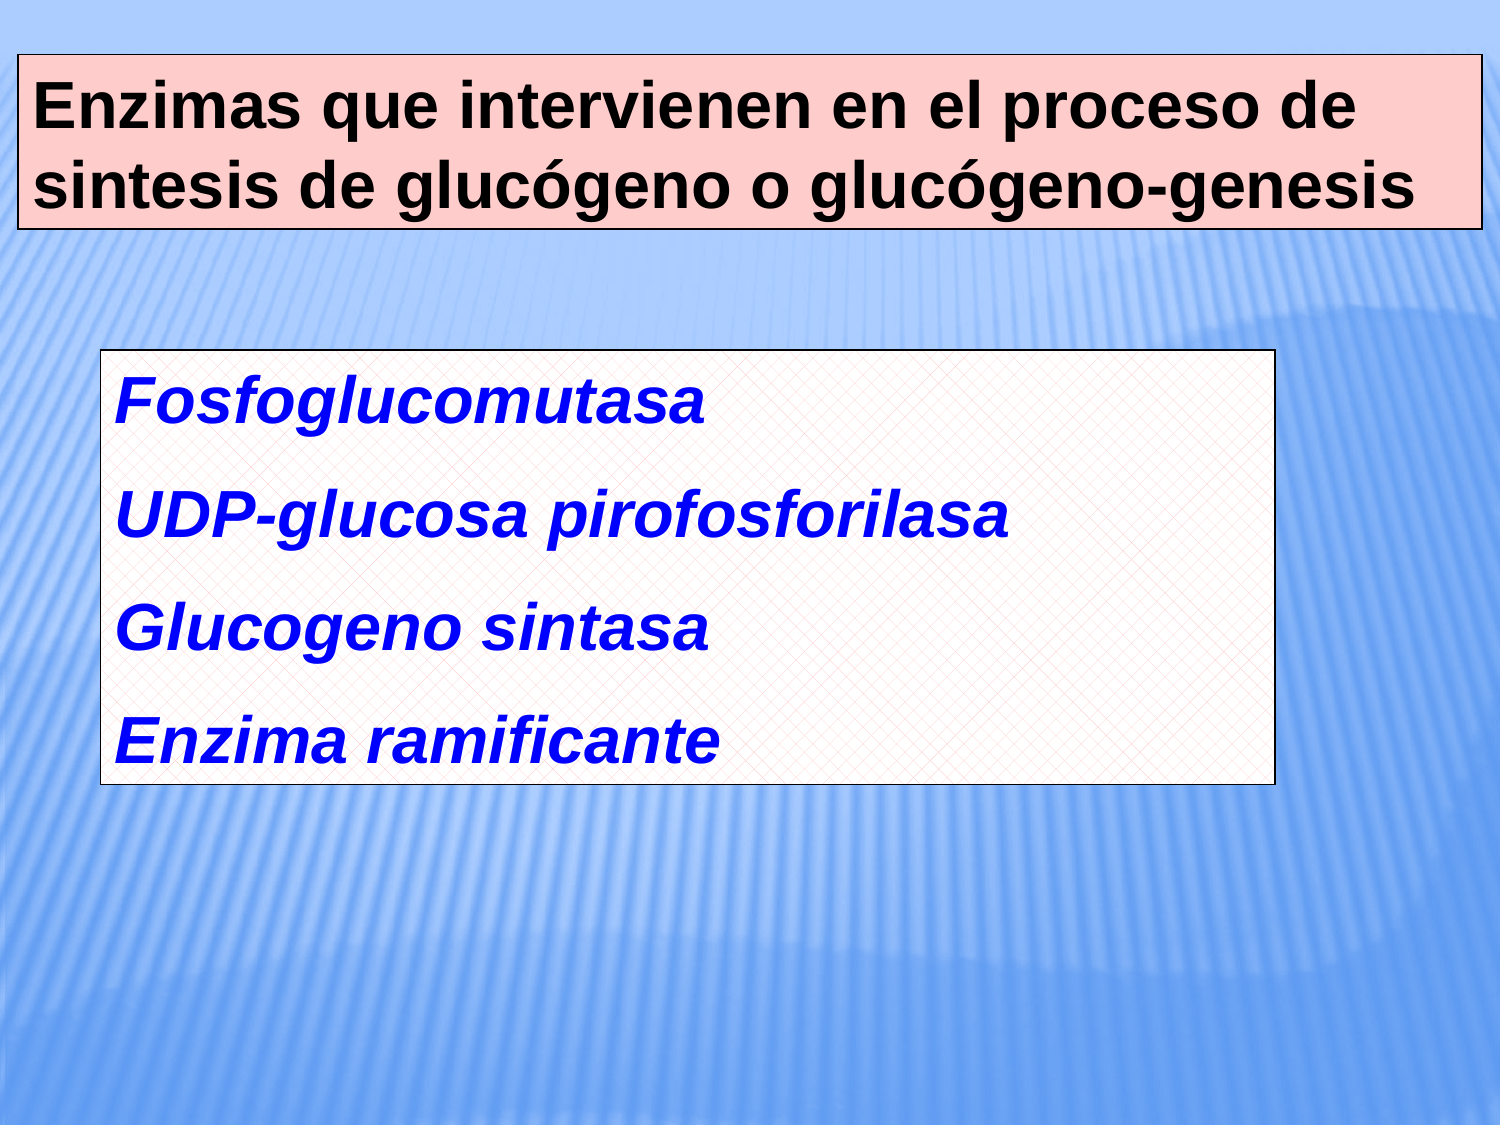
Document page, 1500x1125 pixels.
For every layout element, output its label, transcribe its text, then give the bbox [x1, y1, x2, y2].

text_box Fosfoglucomutasa UDP-glucosa pirofosforilasa Glucogeno sintasa Enzima ramificante [100, 349, 1276, 785]
text_box Enzimas que intervienen en el proceso de sintesis de glucógeno o glucógeno-genesis [17, 54, 1483, 230]
